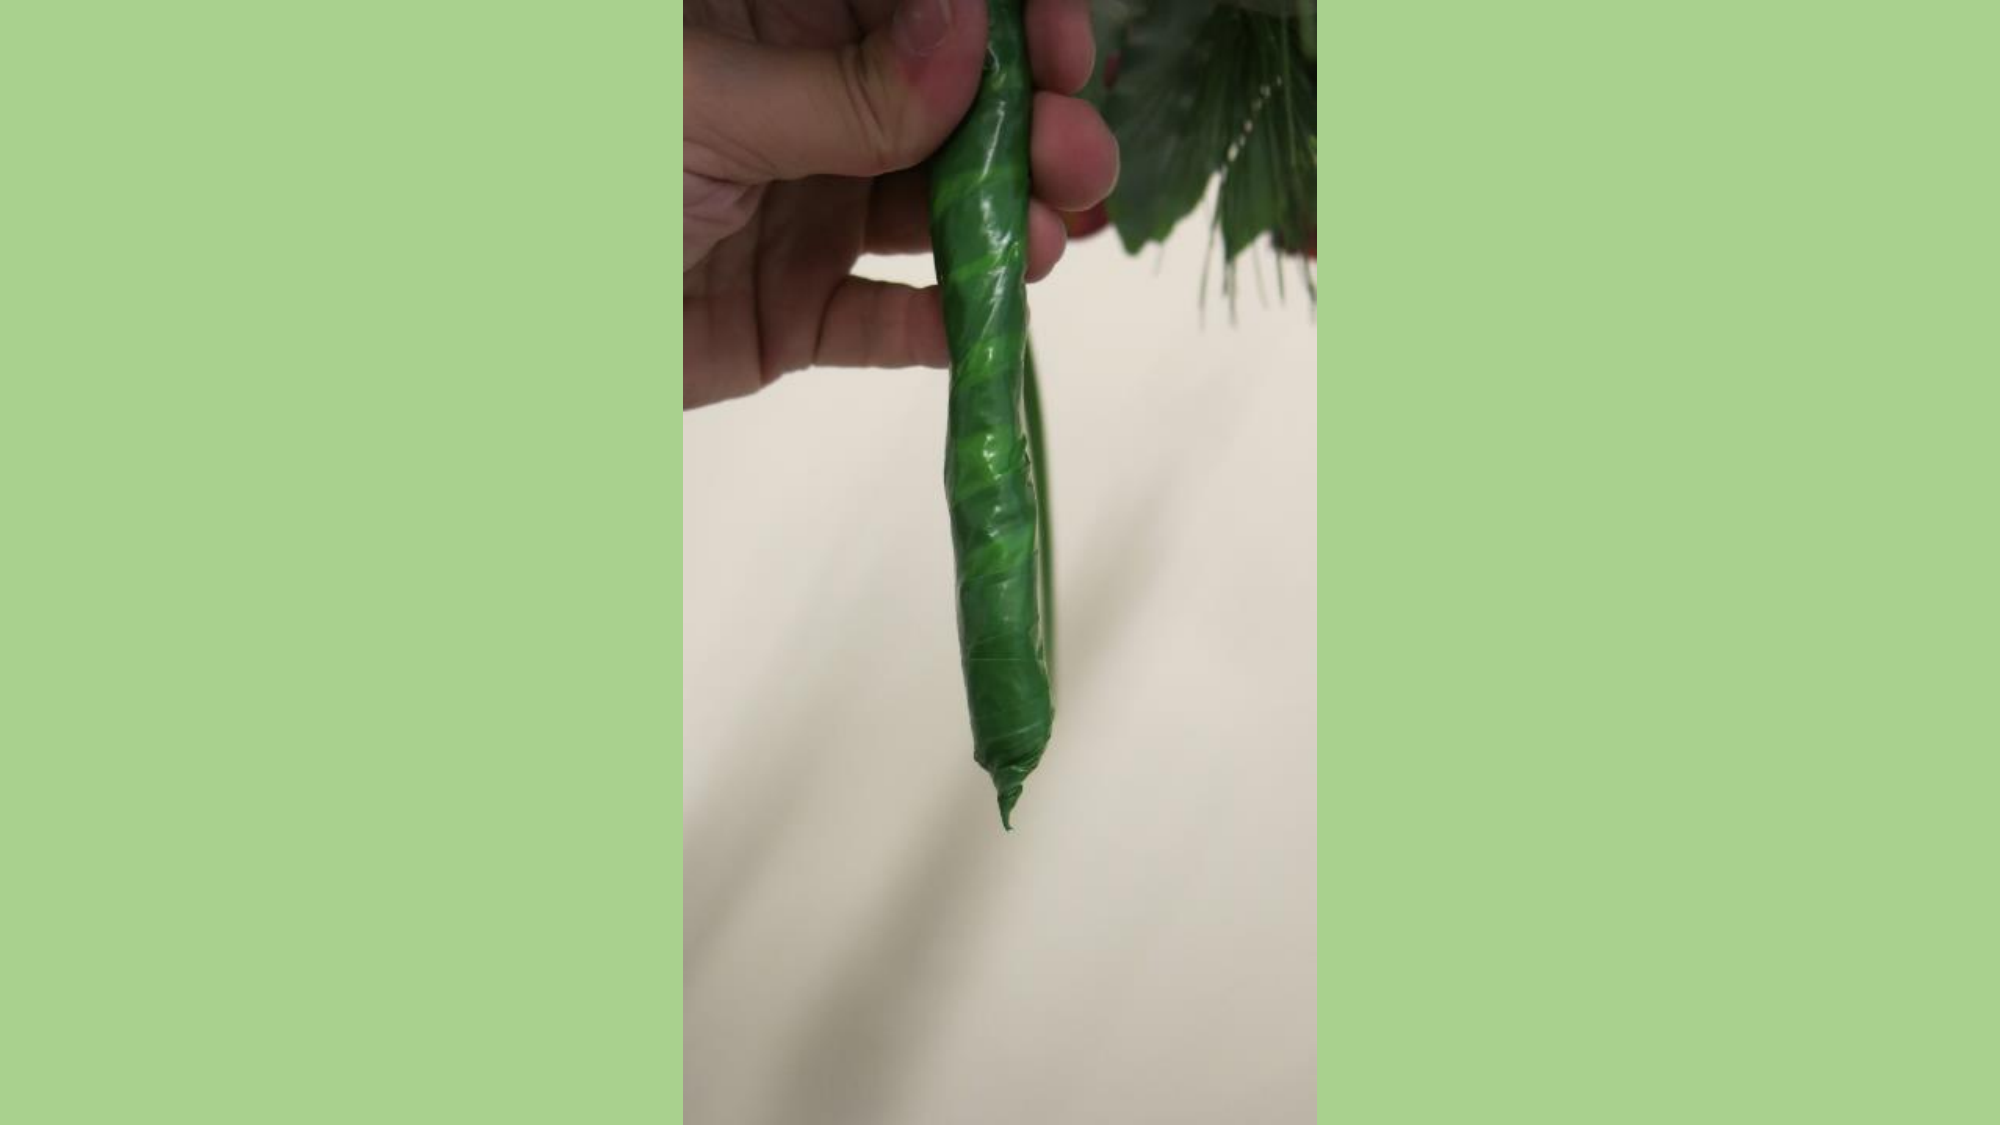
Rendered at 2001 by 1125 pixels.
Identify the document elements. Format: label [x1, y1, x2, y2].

picture [683, 0, 1317, 1125]
